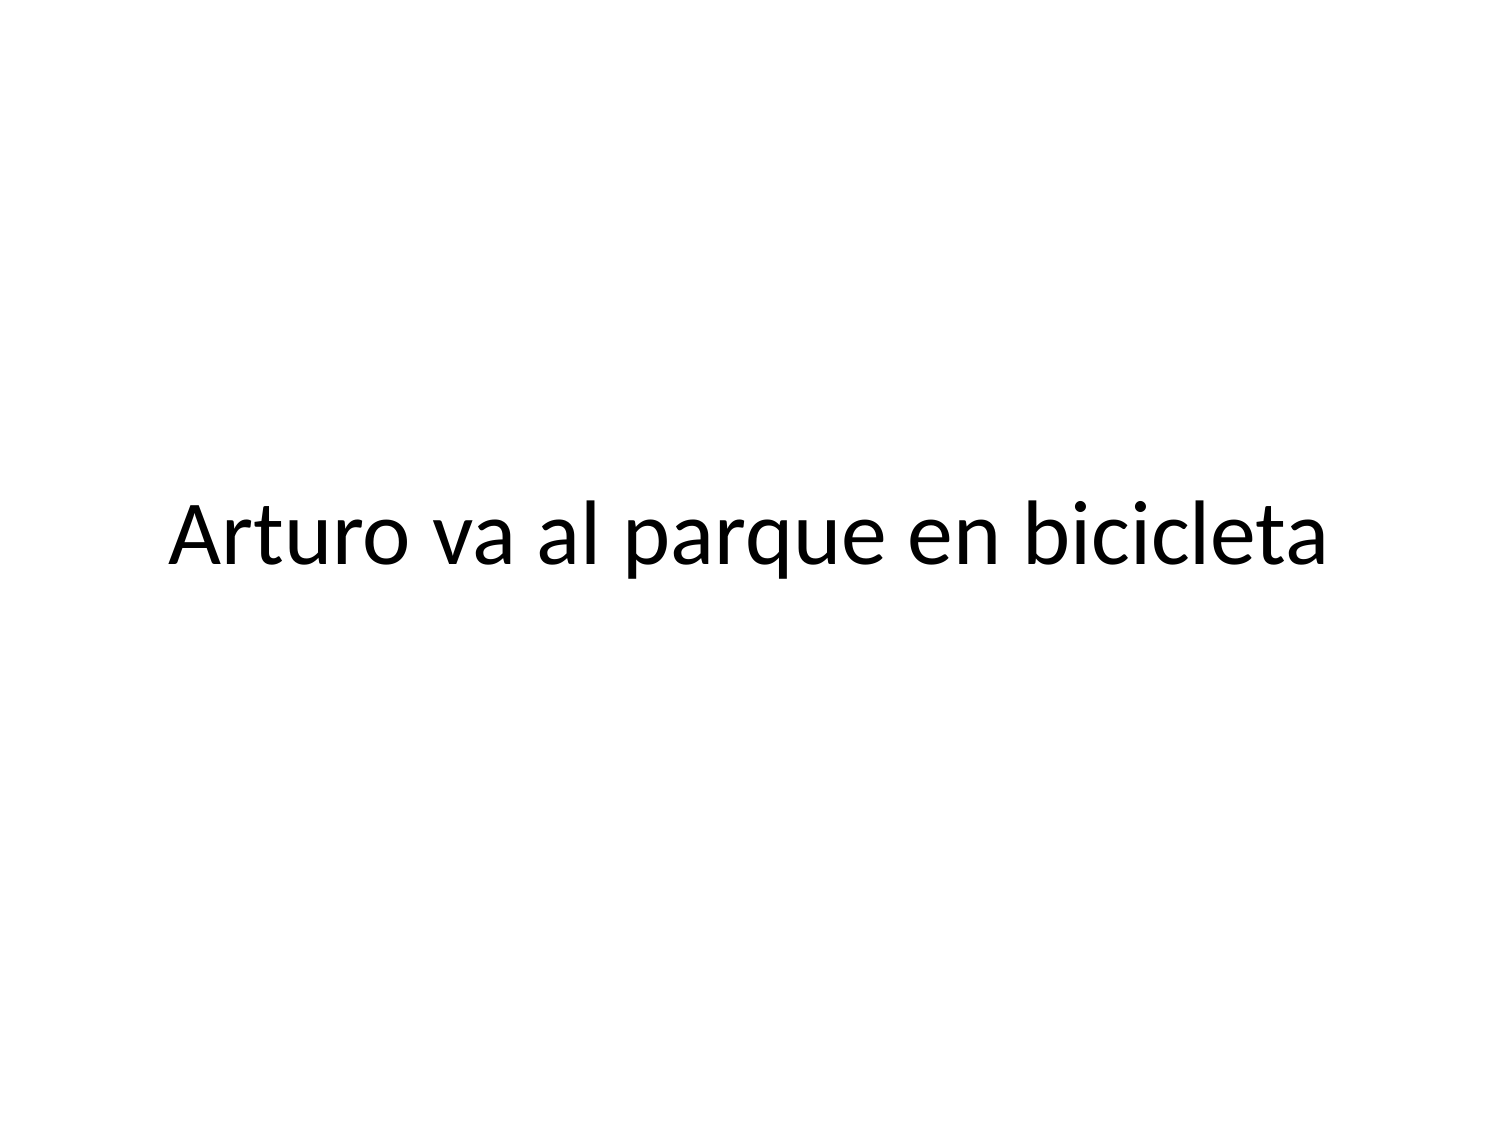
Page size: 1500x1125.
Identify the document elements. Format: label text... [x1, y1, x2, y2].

title Arturo va al parque en bicicleta [75, 45, 1425, 1012]
